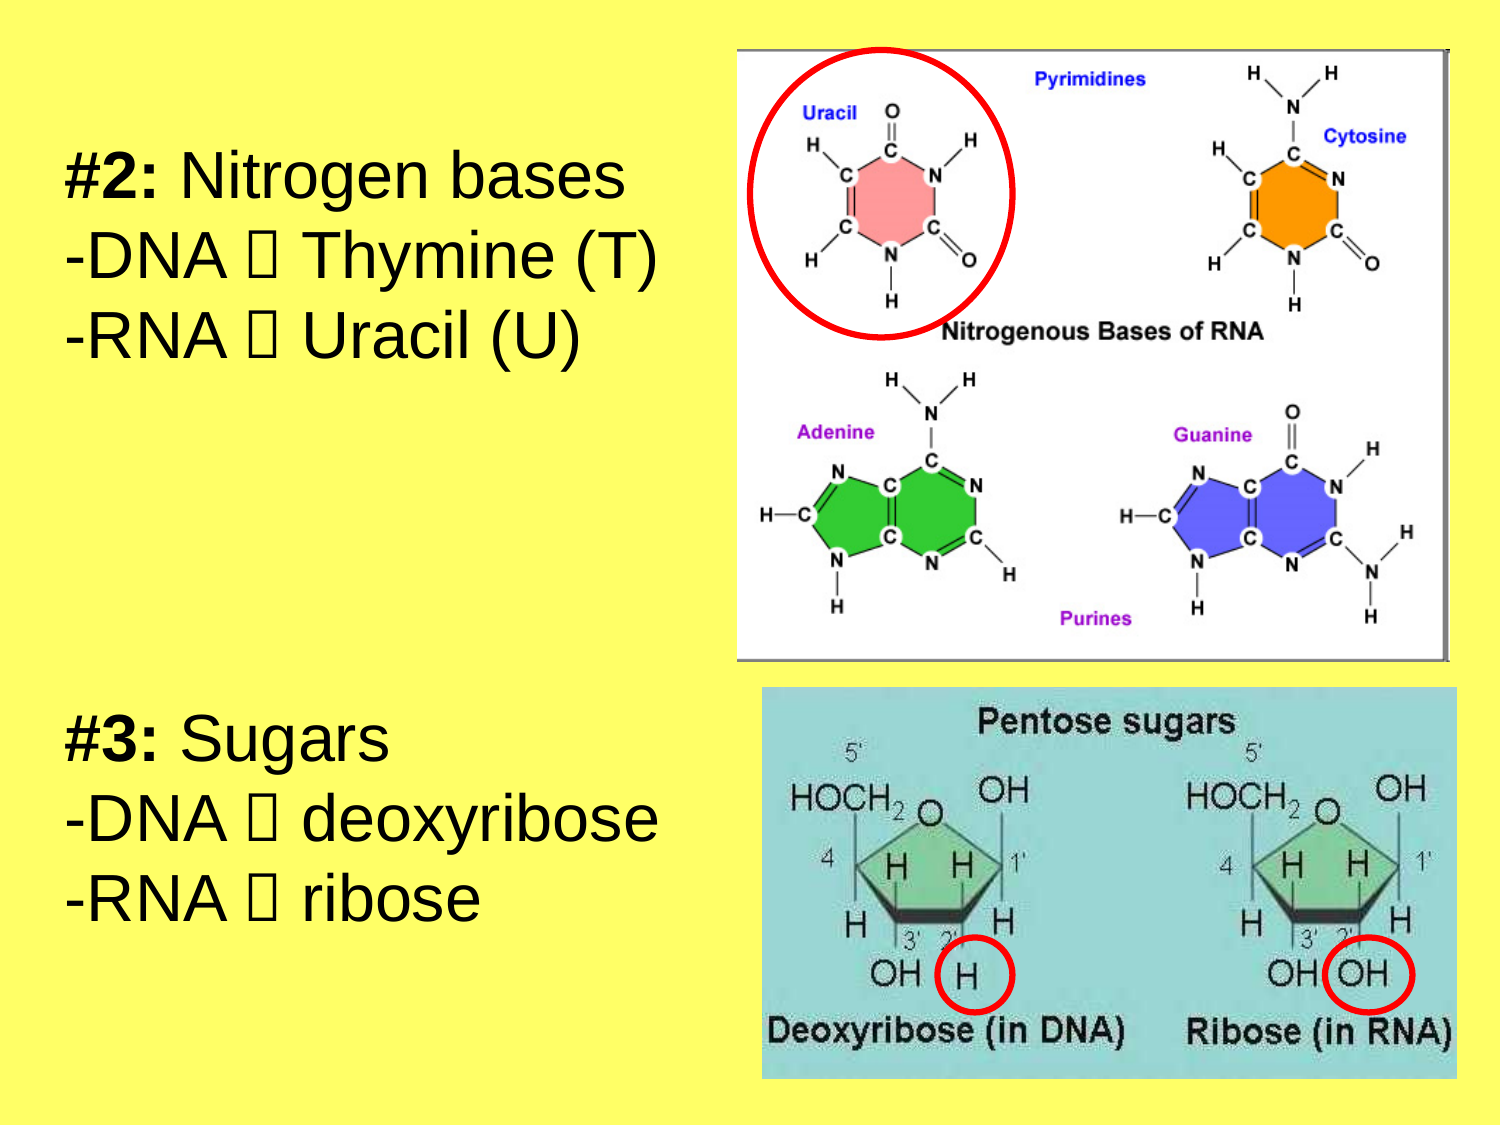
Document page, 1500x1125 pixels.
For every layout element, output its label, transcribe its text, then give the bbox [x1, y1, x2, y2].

picture [737, 49, 1451, 662]
picture [762, 687, 1457, 1079]
text_box #3: Sugars -DNA  deoxyribose -RNA  ribose [49, 687, 725, 943]
text_box #2: Nitrogen bases -DNA  Thymine (T) -RNA  Uracil (U) [49, 124, 713, 380]
